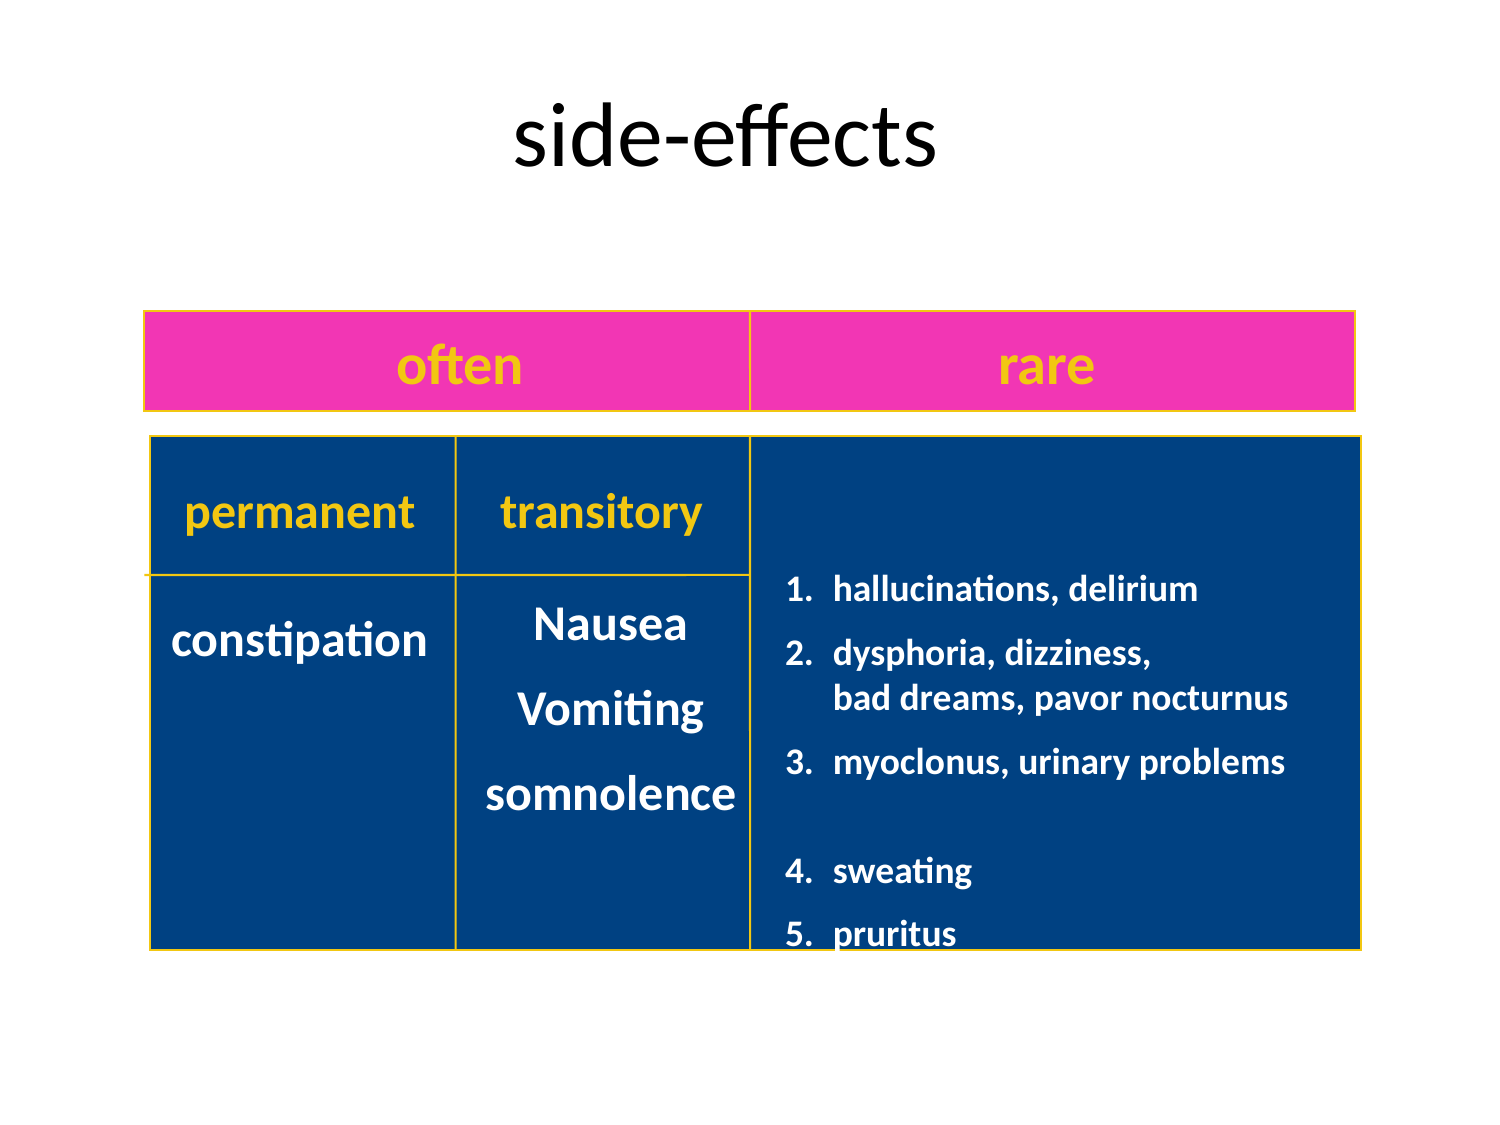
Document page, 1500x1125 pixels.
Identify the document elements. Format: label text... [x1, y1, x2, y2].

text_box [456, 436, 750, 574]
text_box [144, 311, 750, 412]
text_box side-effects(6) [144, 75, 1356, 298]
text_box [149, 436, 455, 950]
text_box [751, 436, 1361, 950]
text_box often [166, 324, 749, 398]
text_box transitory [457, 471, 747, 546]
text_box rare [749, 324, 1345, 398]
text_box constipation [155, 599, 445, 675]
text_box [751, 311, 1356, 412]
text_box [456, 575, 750, 950]
text_box 1. hallucinations, delirium 2. dysphoria, dizziness, bad dreams, pavor nocturnus 3. myoclonus, urinary problems 4. sweating 5. pruritus [770, 556, 1337, 962]
text_box permanent [149, 471, 450, 546]
text_box Nausea Vomiting somnolence [468, 582, 754, 828]
